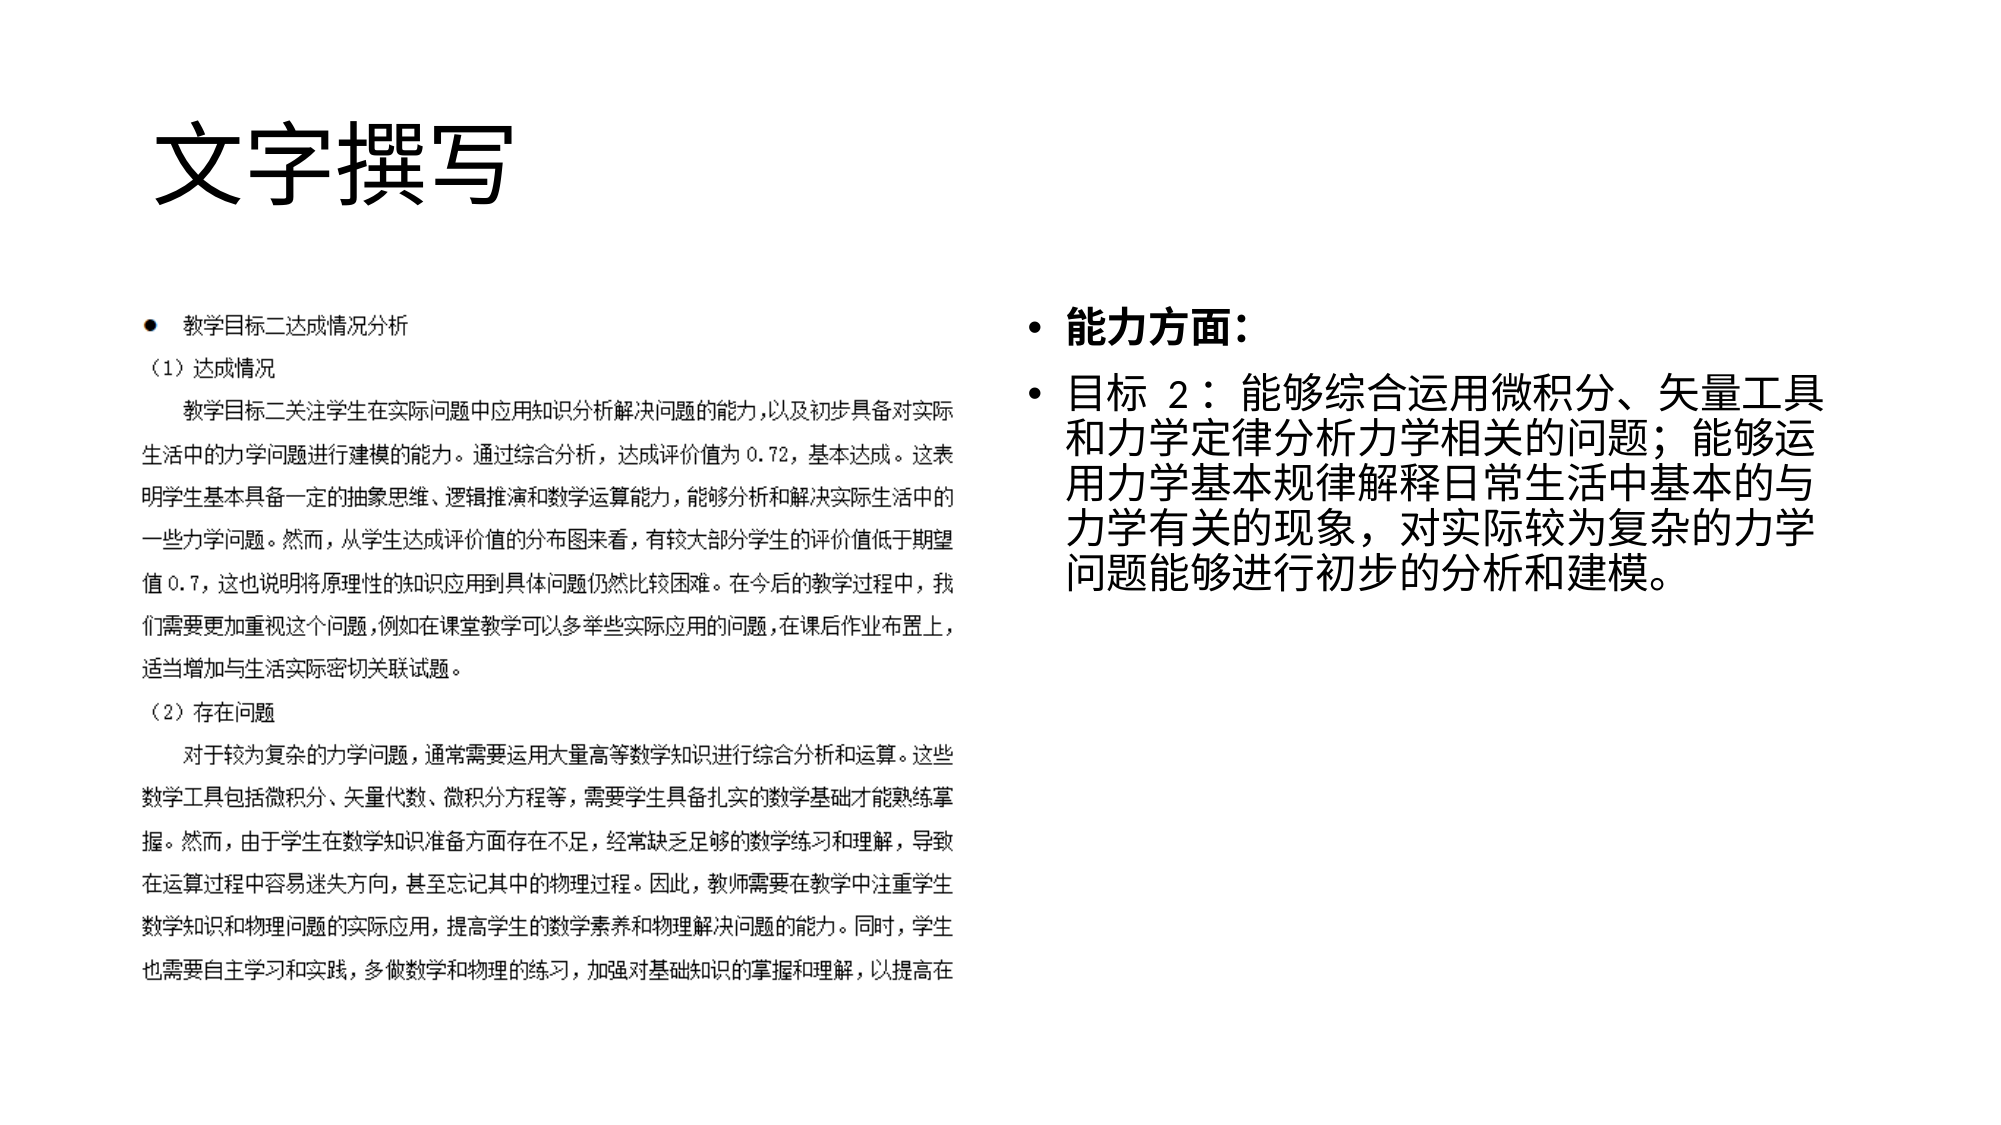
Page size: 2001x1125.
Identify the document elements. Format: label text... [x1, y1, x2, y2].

title 文字撰写 [137, 59, 1863, 278]
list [137, 305, 988, 1008]
list 能力方面： 目标 2：能够综合运用微积分、矢量工具和力学定律分析力学相关的问题；能够运用力学基本规律解释日常生活中基本的与力学有关的现象，对实际较为复杂的力学问题能够进行初步的分析和建模。 [1012, 299, 1863, 1014]
